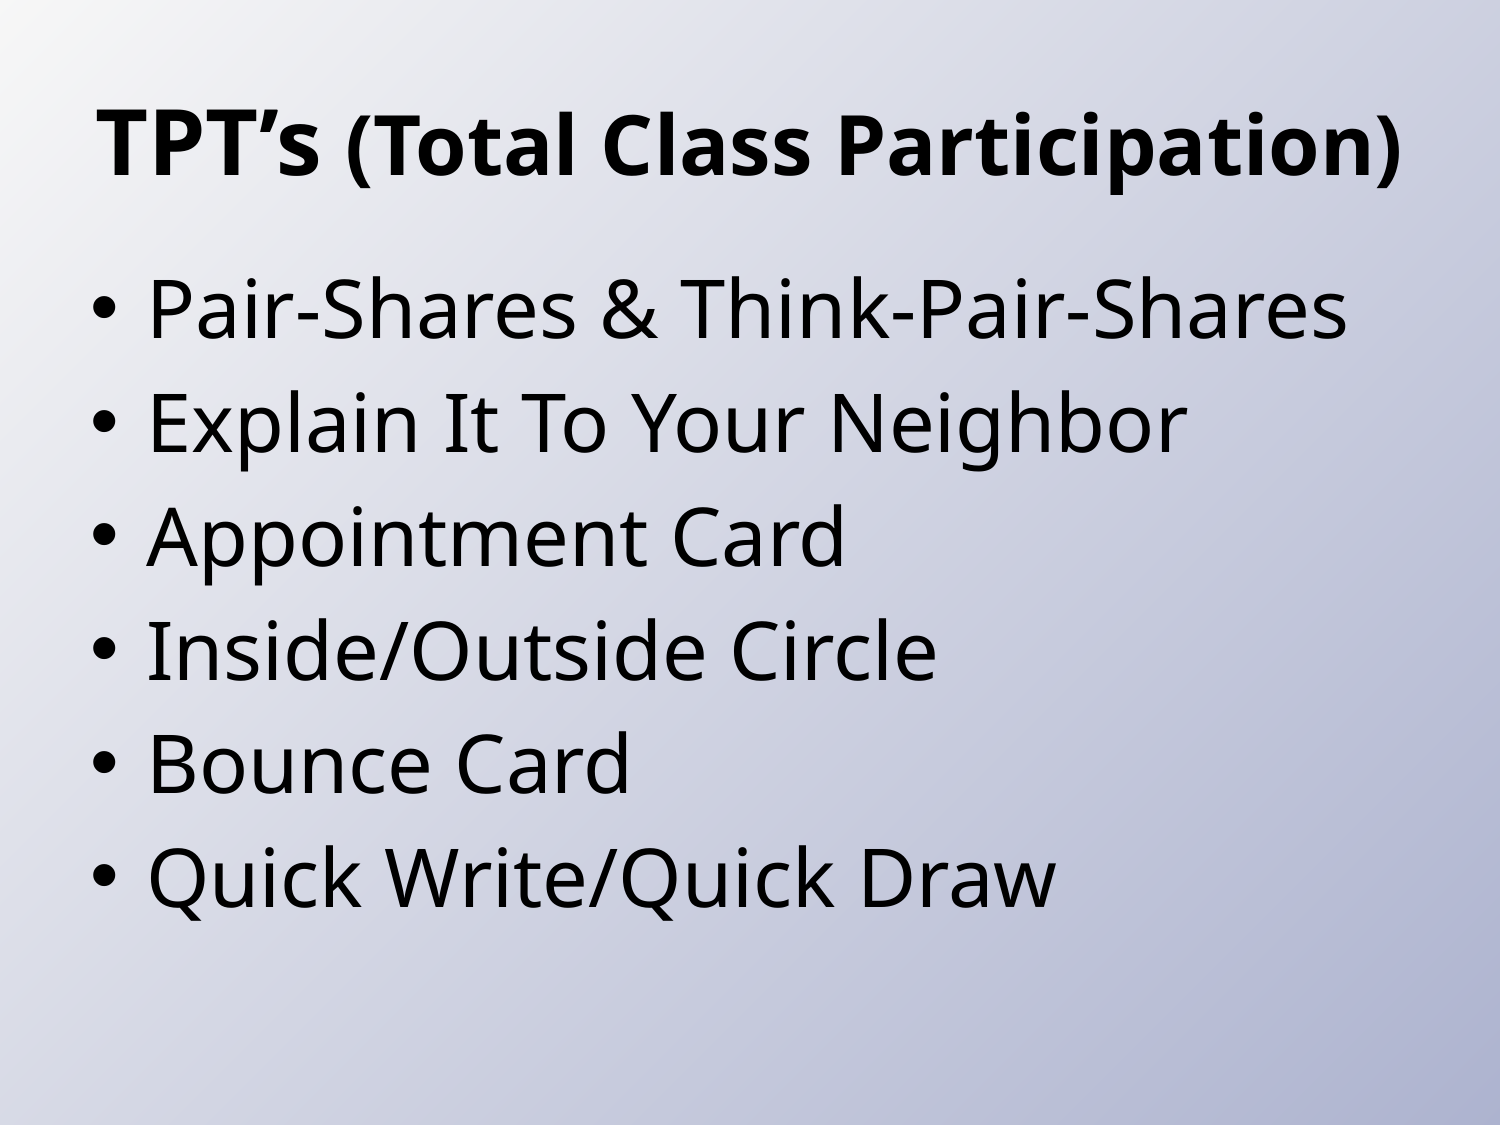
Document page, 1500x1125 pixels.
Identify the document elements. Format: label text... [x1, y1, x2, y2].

list Pair-Shares & Think-Pair-Shares Explain It To Your Neighbor Appointment Card Inside/Outside Circle Bounce Card Quick Write/Quick Draw [75, 249, 1425, 1100]
title TPT’s (Total Class Participation) [0, 45, 1500, 233]
